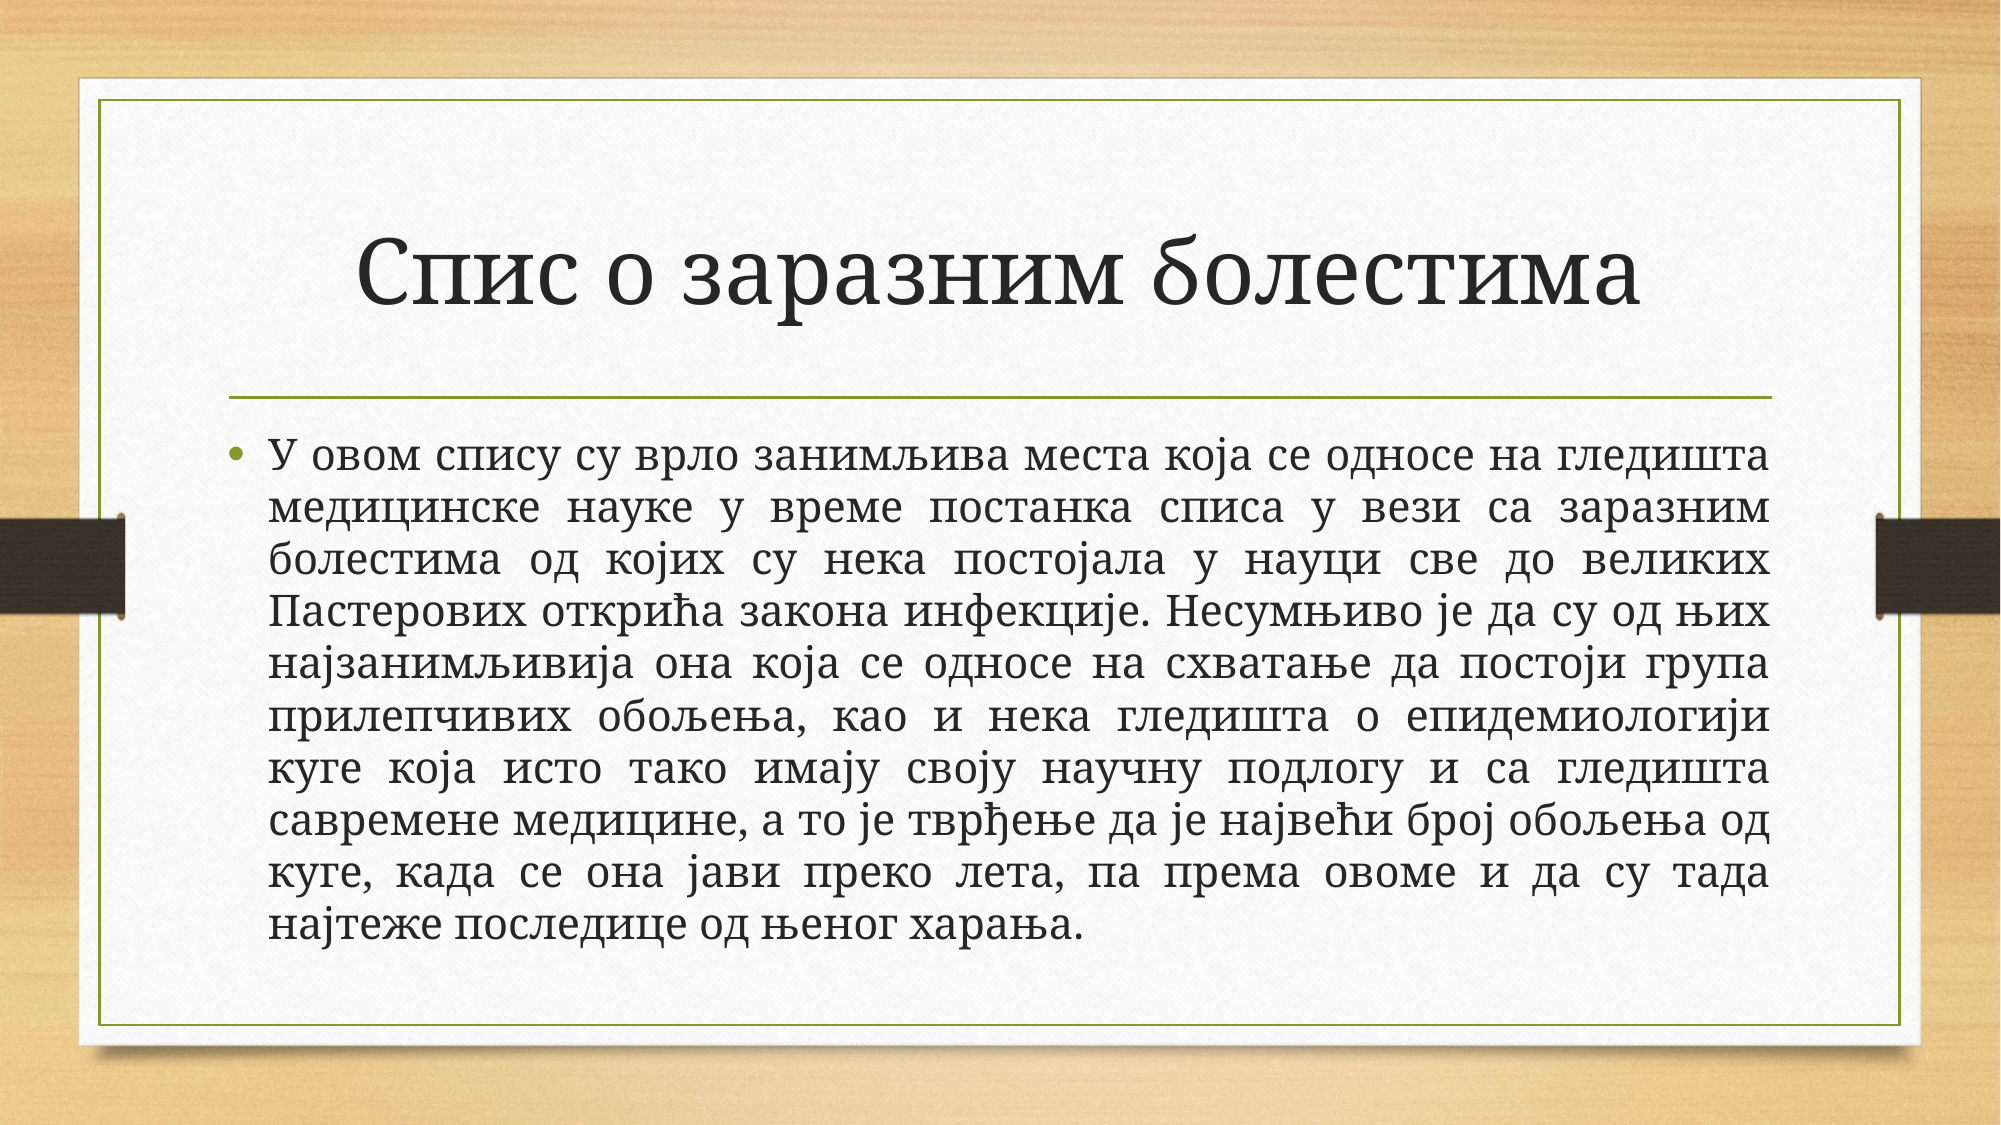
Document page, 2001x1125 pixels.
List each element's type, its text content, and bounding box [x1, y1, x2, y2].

title Спис о заразним болестима [212, 161, 1788, 375]
list У овом спису су врло занимљива места која се односе на гледишта медицинске науке у време постанка списа у вези са заразним болестима од којих су нека постојала у науци све до великих Пастерових открића закона инфекције. Несумњиво је да су од њих најзанимљивија она која се односе на схватање да постоји група прилепчивих обољења, као и нека гледишта о епидемиологији куге која исто тако имају своју научну подлогу и са гледишта савремене медицине, а то је тврђење да је највећи број обољења од куге, када се она јави преко лета, па према овоме и да су тада најтеже последице од њеног харања. [212, 419, 1788, 964]
picture [0, 0, 2001, 1125]
